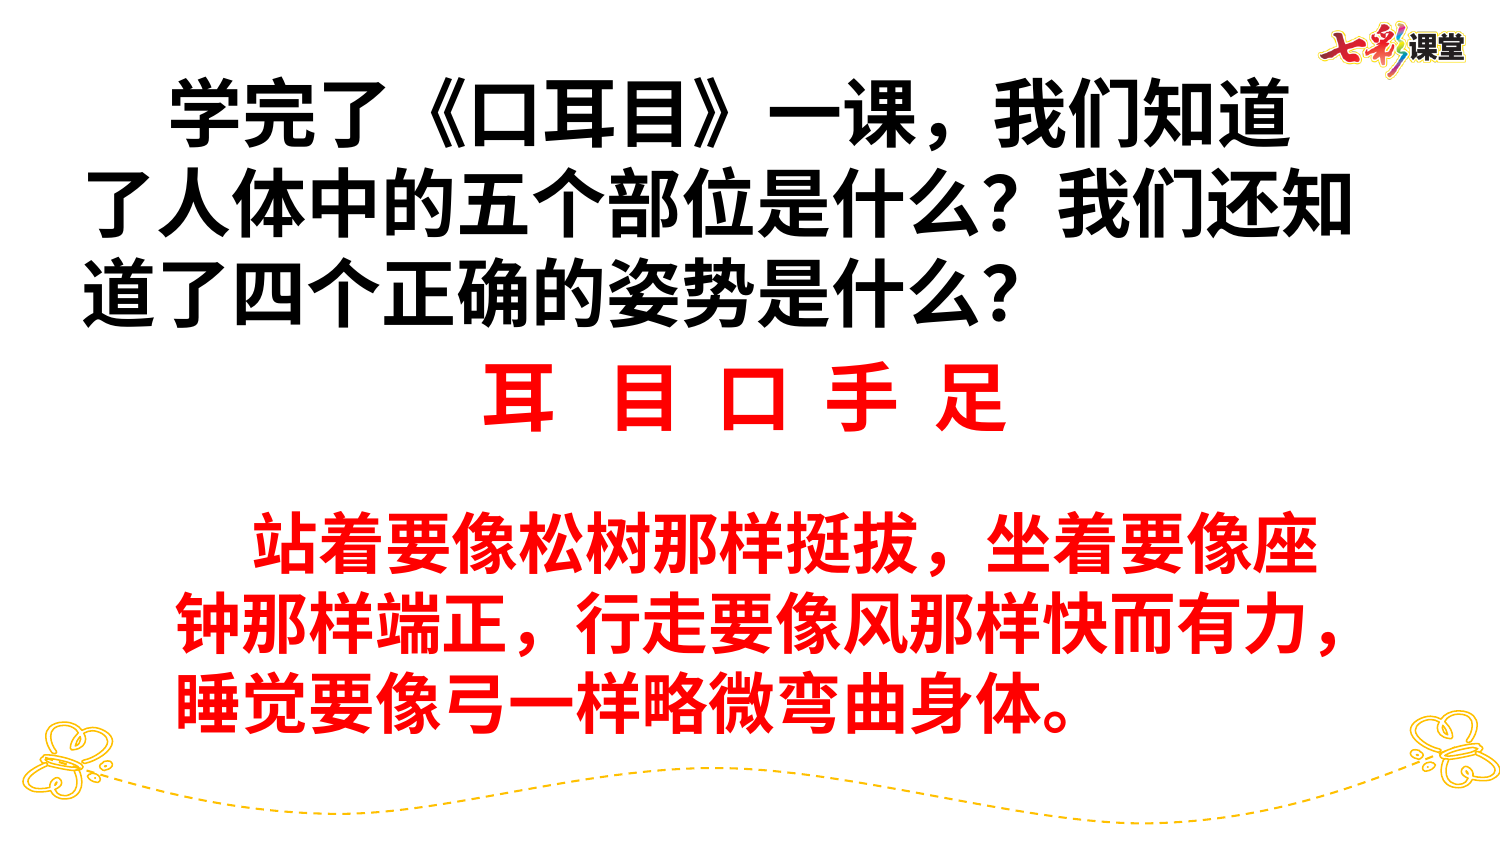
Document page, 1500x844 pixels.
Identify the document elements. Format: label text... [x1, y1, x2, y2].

text_box 学完了《口耳目》一课，我们知道了人体中的五个部位是什么？我们还知道了四个正确的姿势是什么？ [69, 61, 1376, 343]
text_box 耳 目 口 手 足 [469, 345, 1021, 447]
picture [1316, 20, 1468, 80]
text_box 站着要像松树那样挺拔，坐着要像座钟那样端正，行走要像风那样快而有力，睡觉要像弓一样略微弯曲身体。 [163, 495, 1375, 747]
